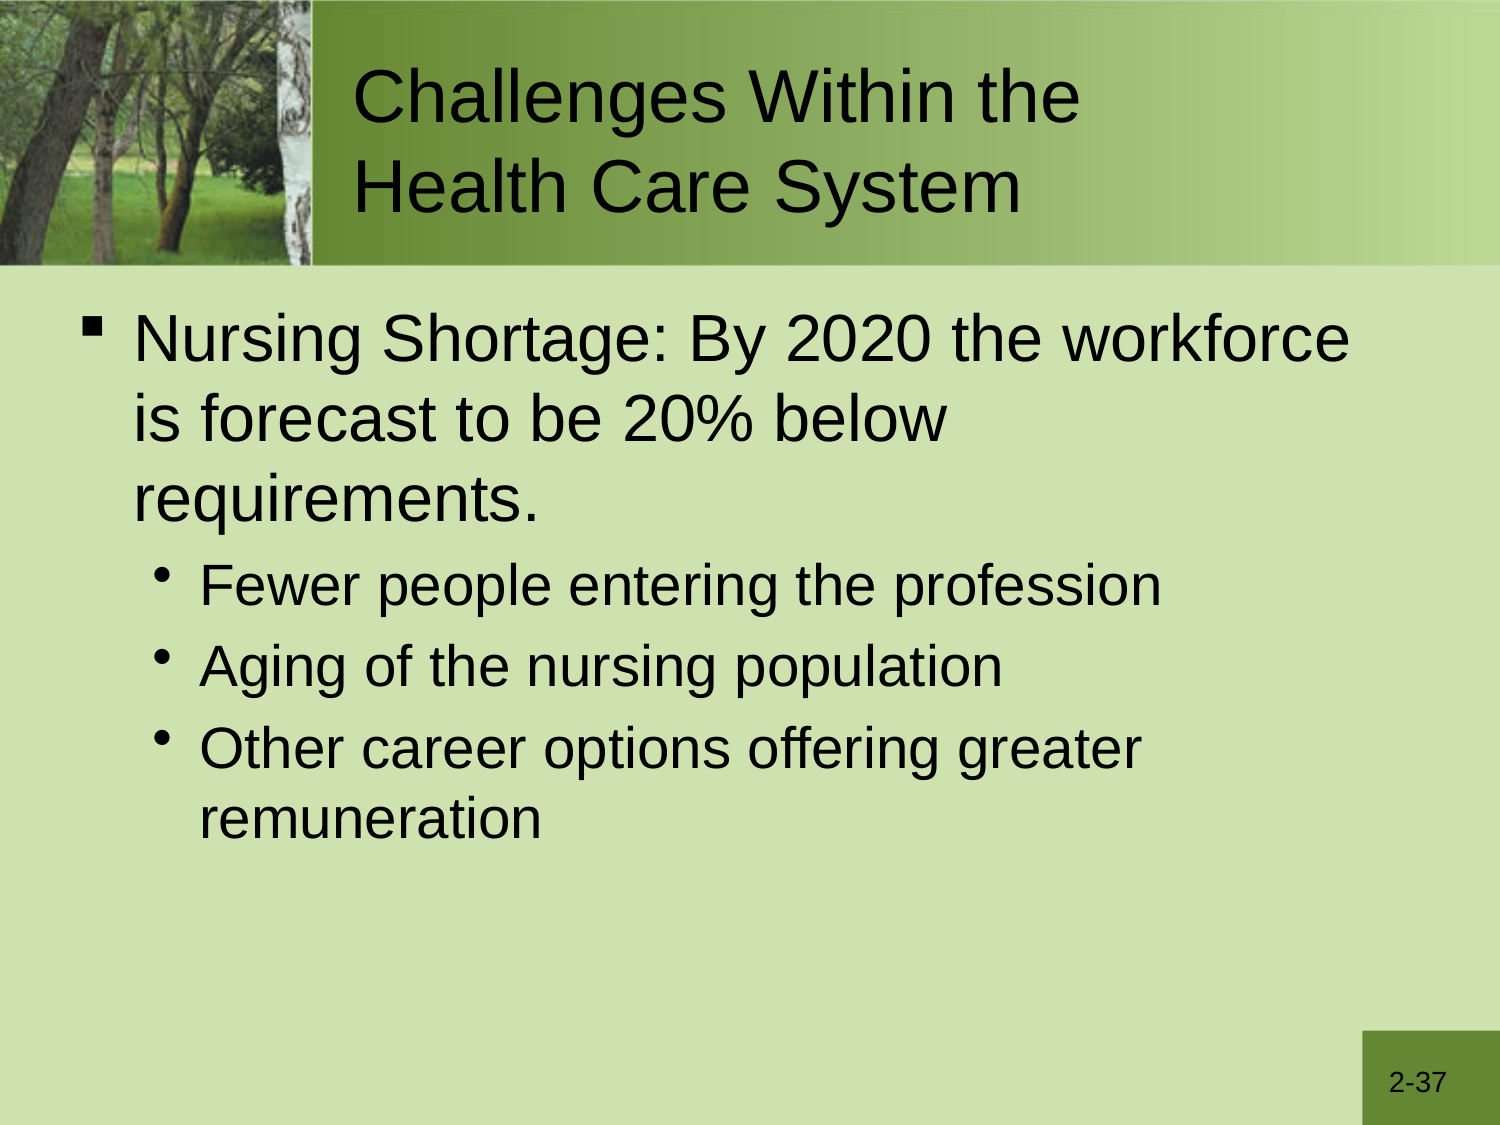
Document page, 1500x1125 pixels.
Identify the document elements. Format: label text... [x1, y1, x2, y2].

picture [0, 0, 1500, 1125]
slide_number 2-37 [1149, 1031, 1463, 1107]
list Nursing Shortage: By 2020 the workforce is forecast to be 20% below requirements. Fewer people entering the profession Aging of the nursing population Other career options offering greater remuneration [62, 287, 1375, 1000]
title Challenges Within the Health Care System [337, 24, 1438, 250]
